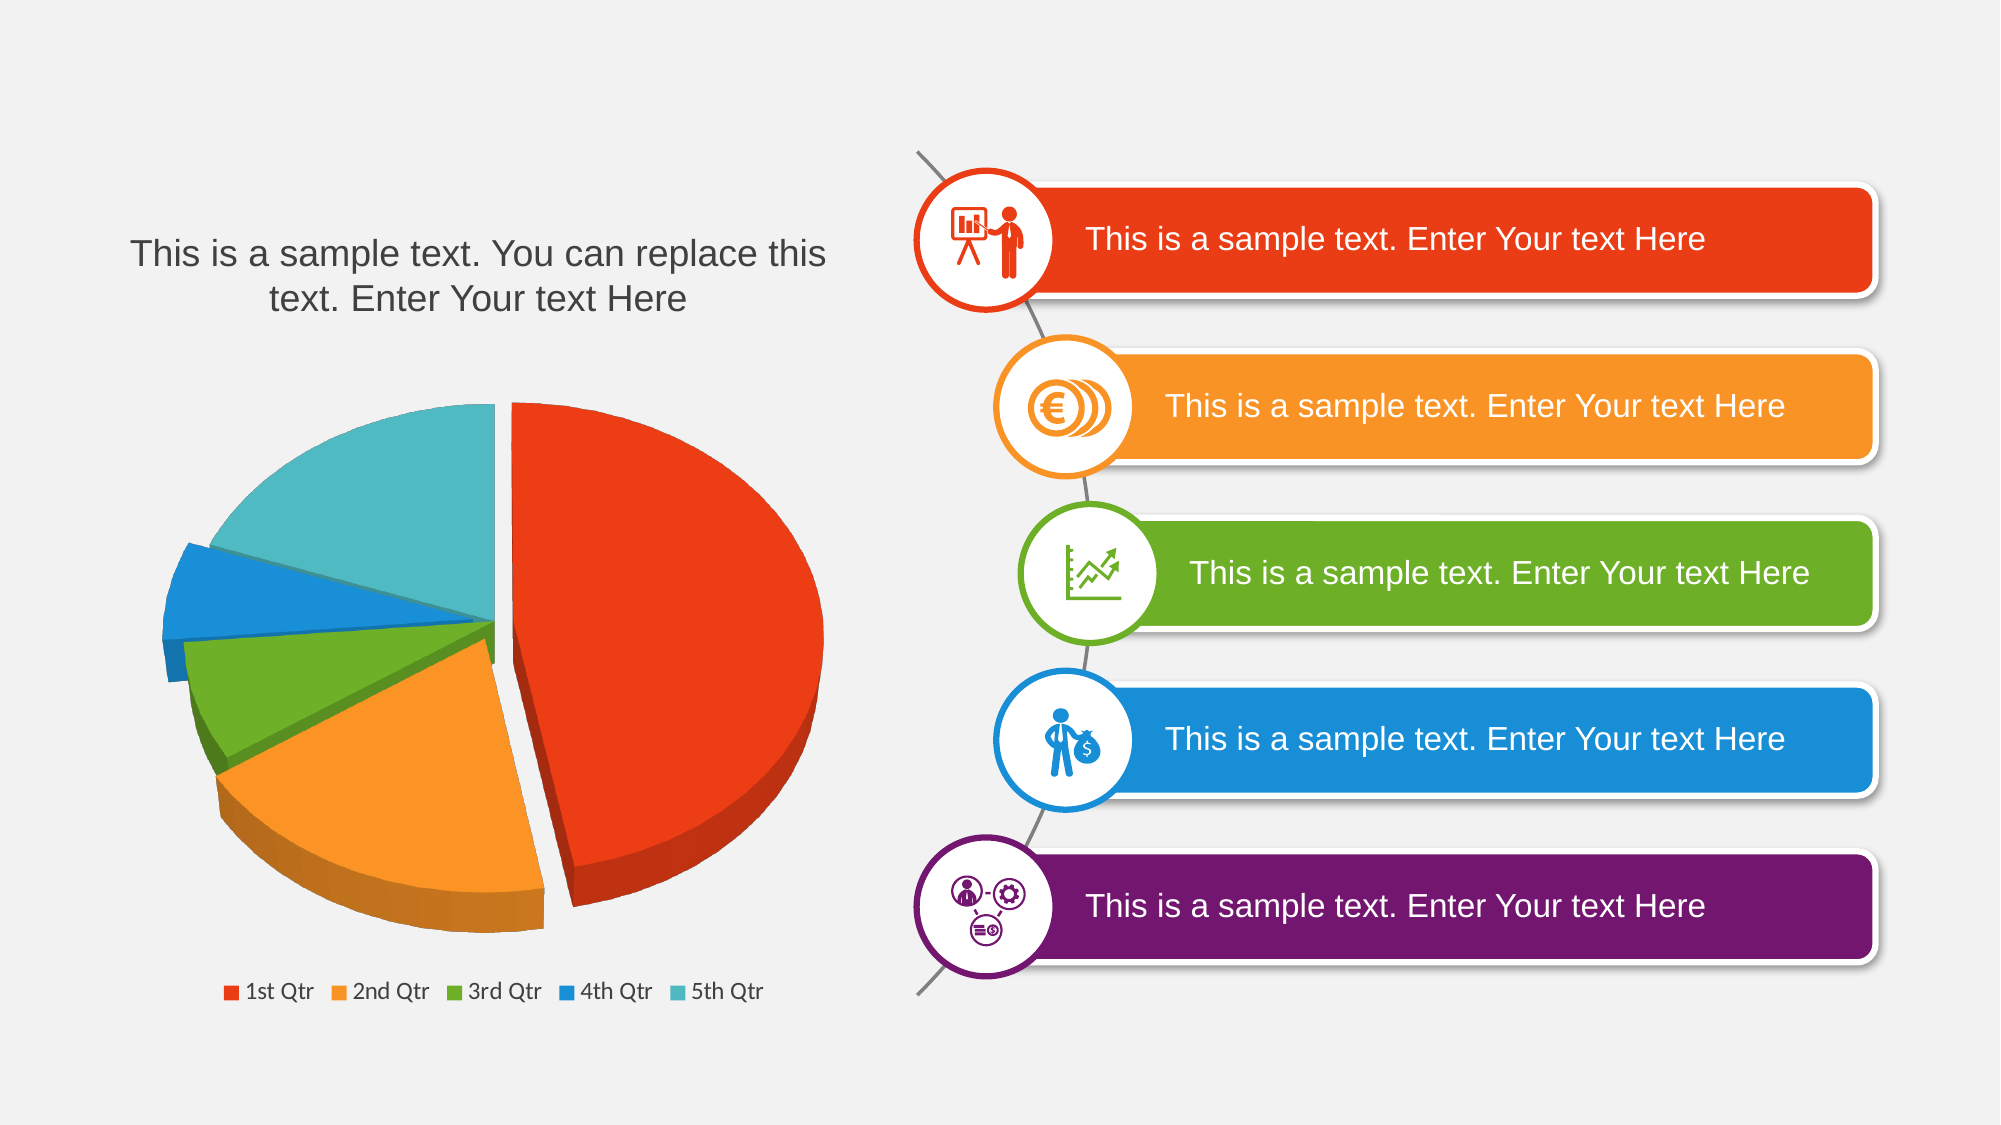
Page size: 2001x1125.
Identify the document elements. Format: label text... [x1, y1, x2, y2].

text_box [1066, 544, 1122, 601]
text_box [1027, 379, 1112, 437]
chart [116, 357, 873, 1012]
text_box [951, 206, 1024, 279]
text_box This is a sample text. You can replace this text. Enter Your text Here [103, 221, 854, 326]
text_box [902, 129, 1889, 1018]
